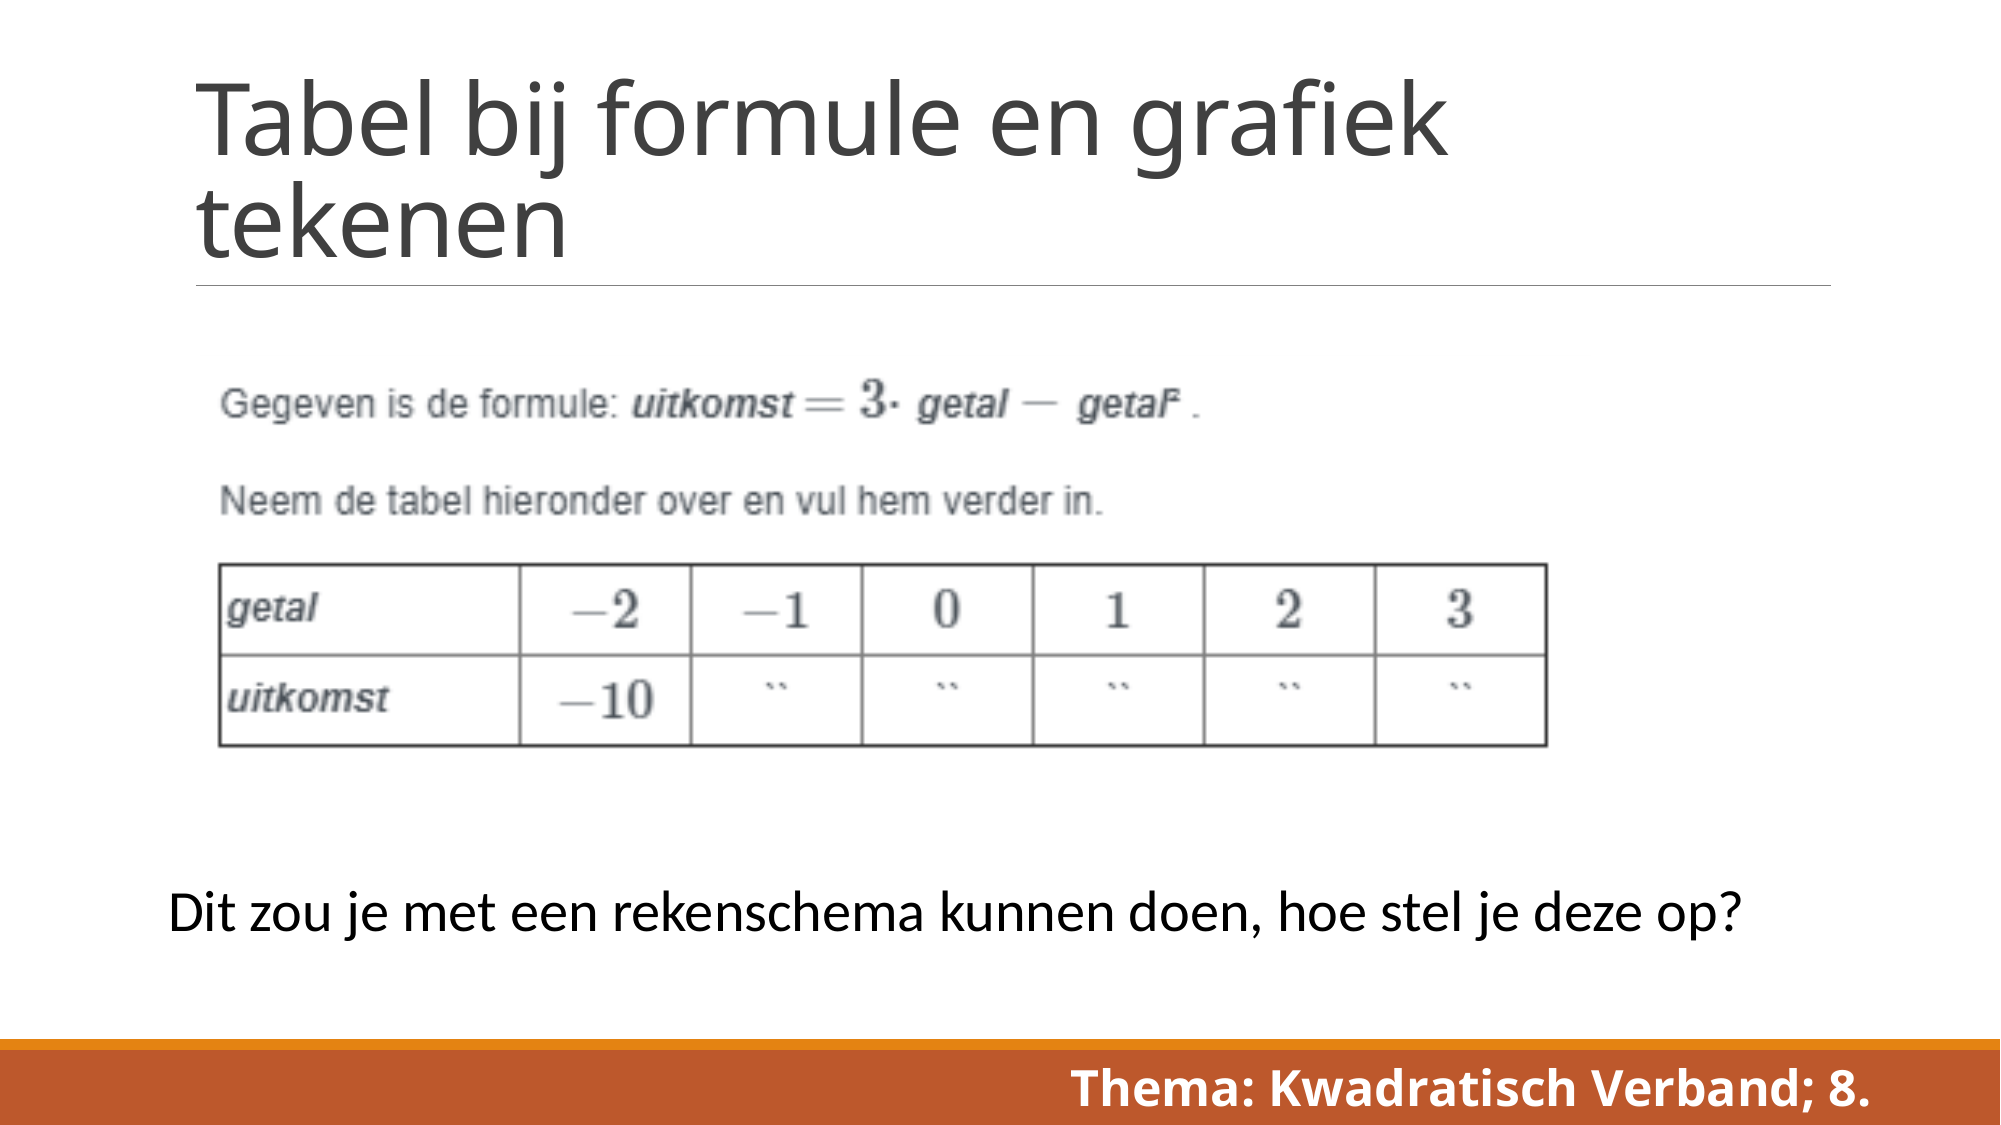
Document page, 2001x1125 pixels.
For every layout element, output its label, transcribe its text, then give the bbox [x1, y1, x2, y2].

title Tabel bij formule en grafiek tekenen [180, 47, 1830, 285]
text_box Thema: Kwadratisch Verband; 8. Formule/grafiek [957, 1049, 1985, 1125]
text_box Dit zou je met een rekenschema kunnen doen, hoe stel je deze op? [153, 865, 1761, 951]
picture [200, 353, 1591, 797]
